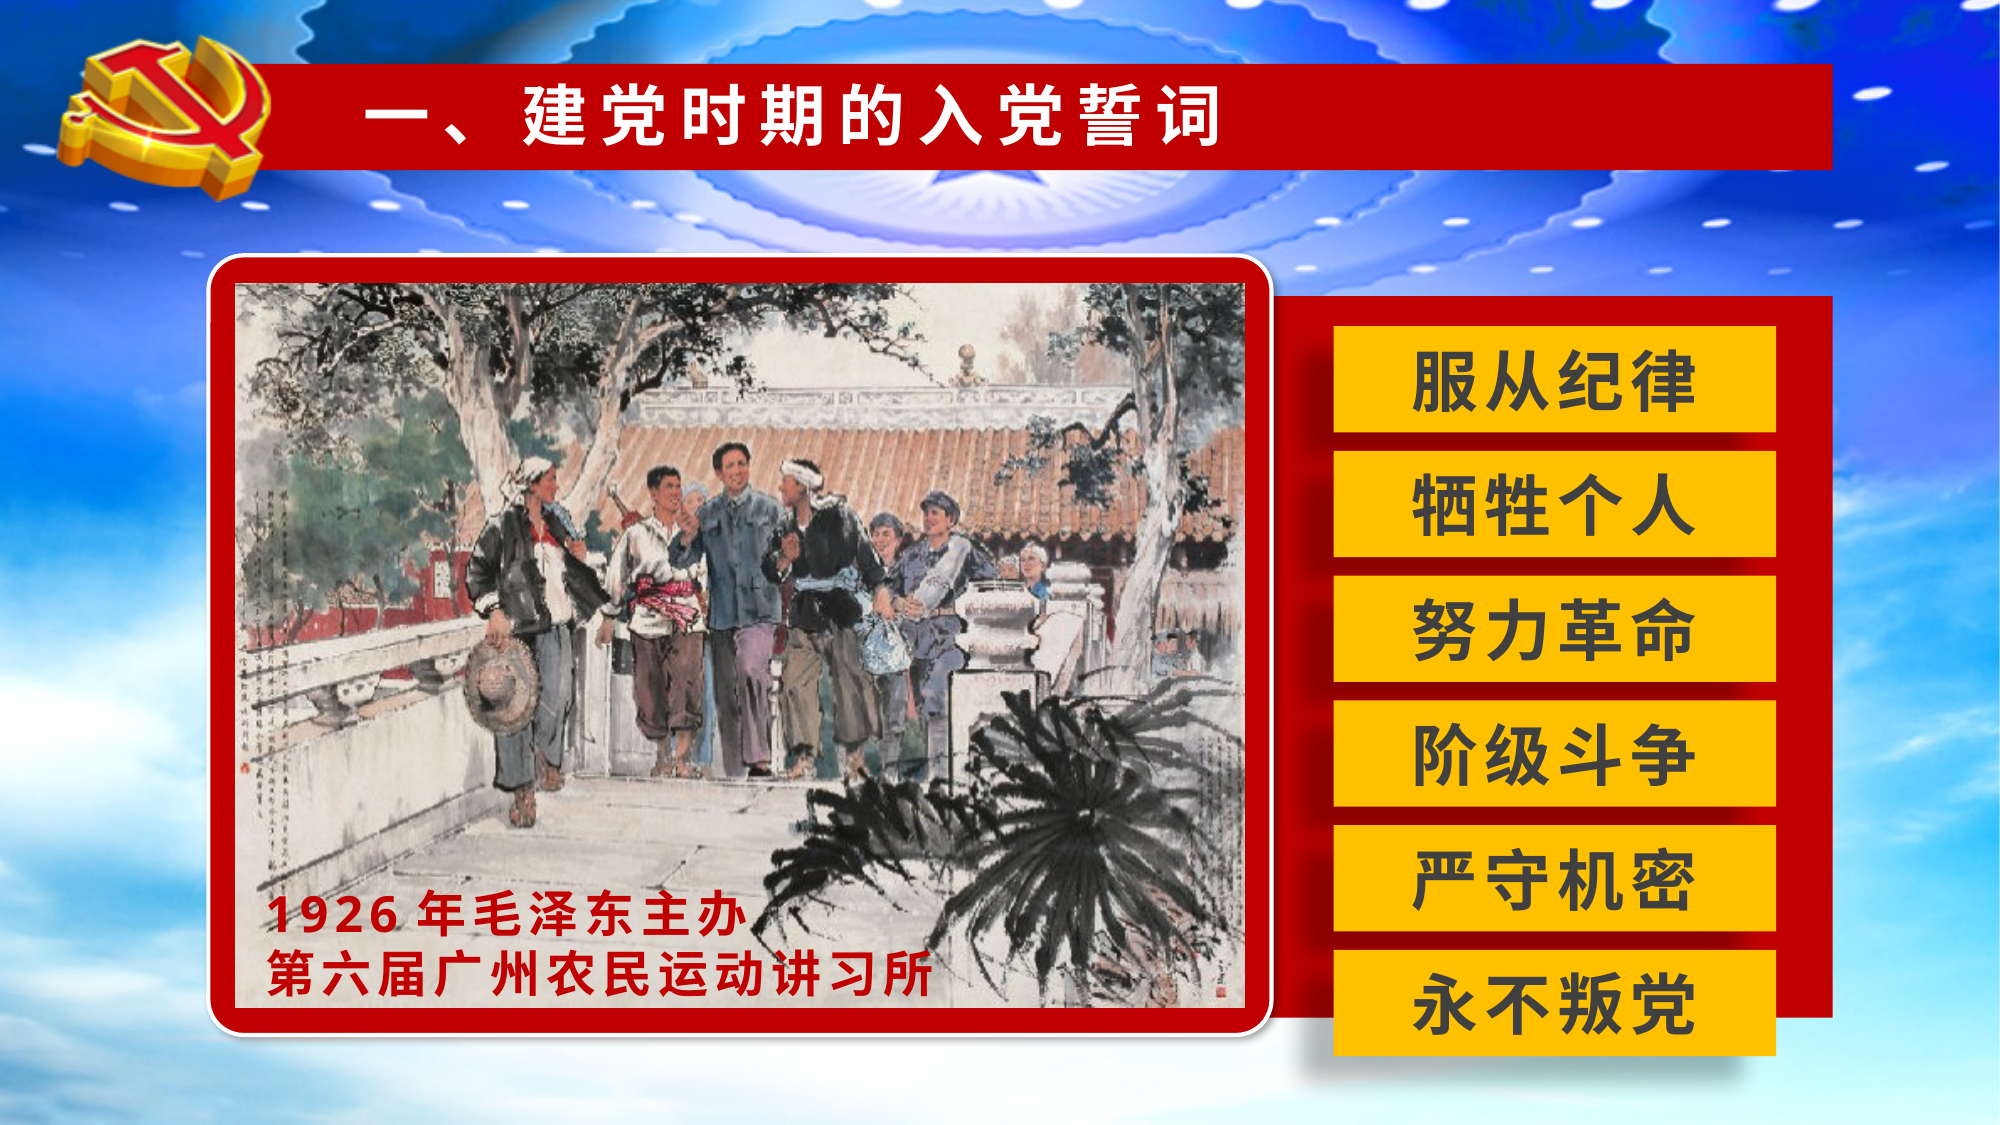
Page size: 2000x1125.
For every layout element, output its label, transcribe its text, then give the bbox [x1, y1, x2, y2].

text_box 牺牲个人 [1331, 449, 1778, 559]
text_box [297, 62, 1835, 172]
text_box [1280, 1010, 1285, 1020]
text_box [1283, 294, 1835, 1020]
text_box 服从纪律 [1331, 324, 1778, 435]
text_box [206, 253, 1274, 1038]
text_box 努力革命 [1331, 574, 1778, 684]
text_box 永不叛党 [1331, 948, 1778, 1058]
text_box 一、建党时期的入党誓词 [348, 66, 1238, 161]
text_box 严守机密 [1331, 823, 1778, 934]
text_box 阶级斗争 [1331, 698, 1778, 809]
picture [0, 0, 2000, 1125]
